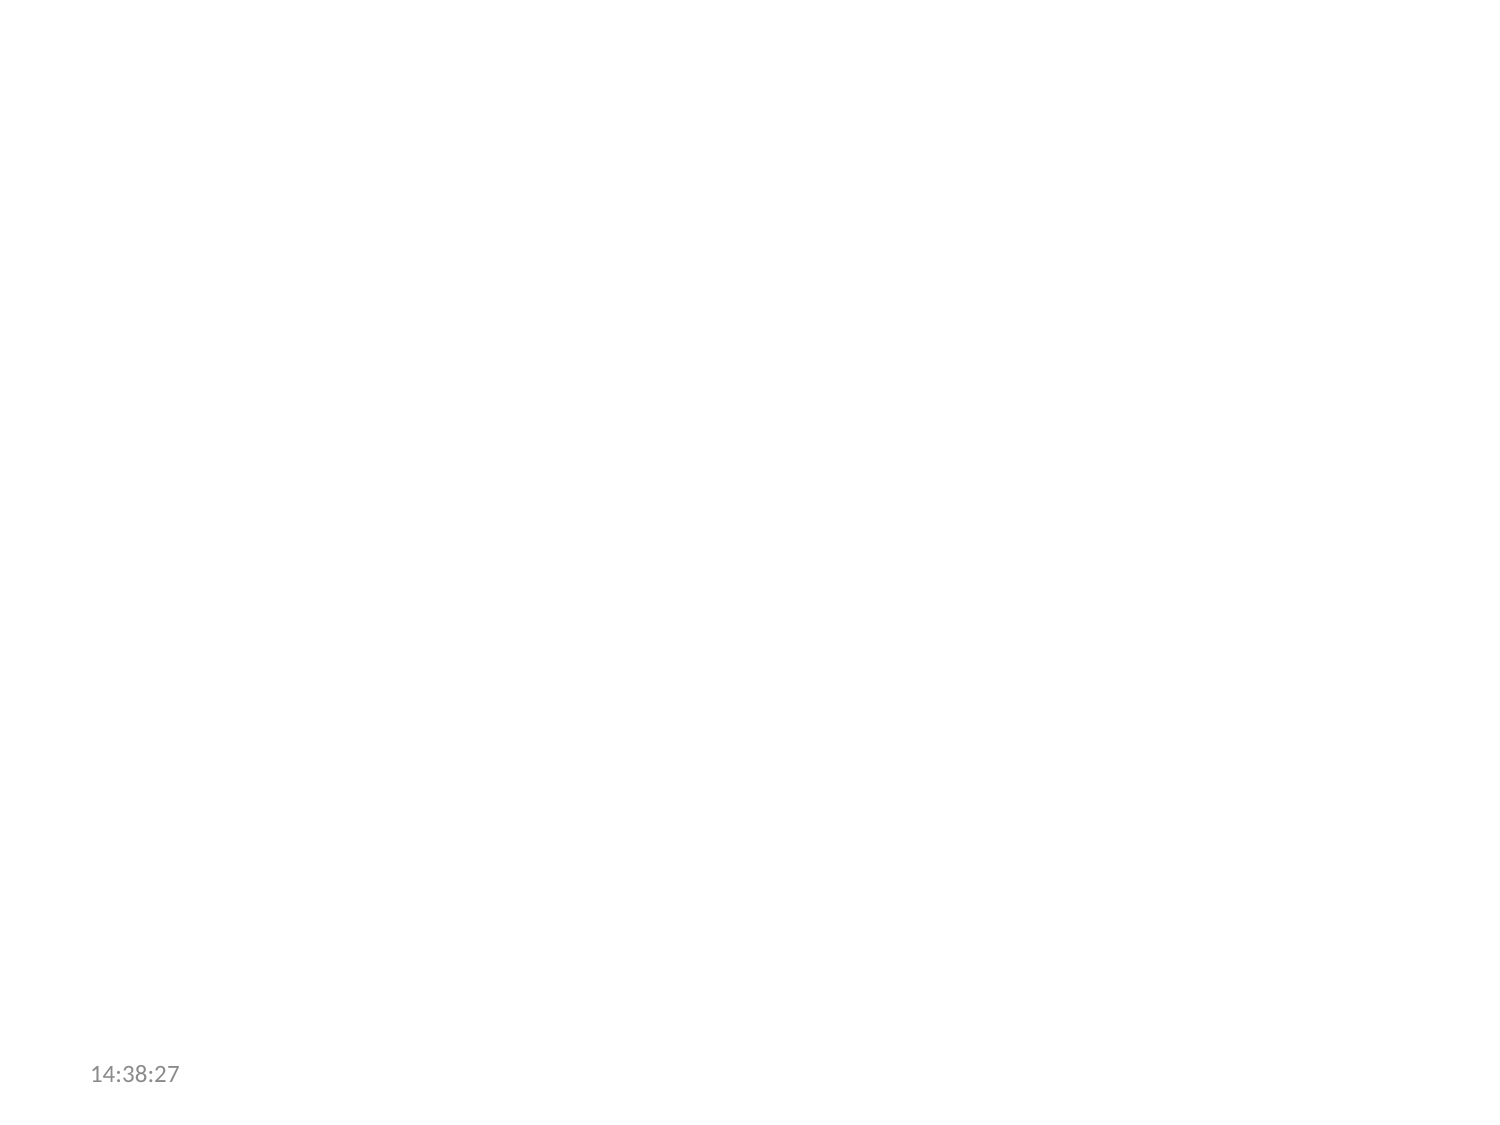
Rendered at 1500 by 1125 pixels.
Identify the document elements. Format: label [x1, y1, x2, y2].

slide_number [75, 1042, 425, 1103]
